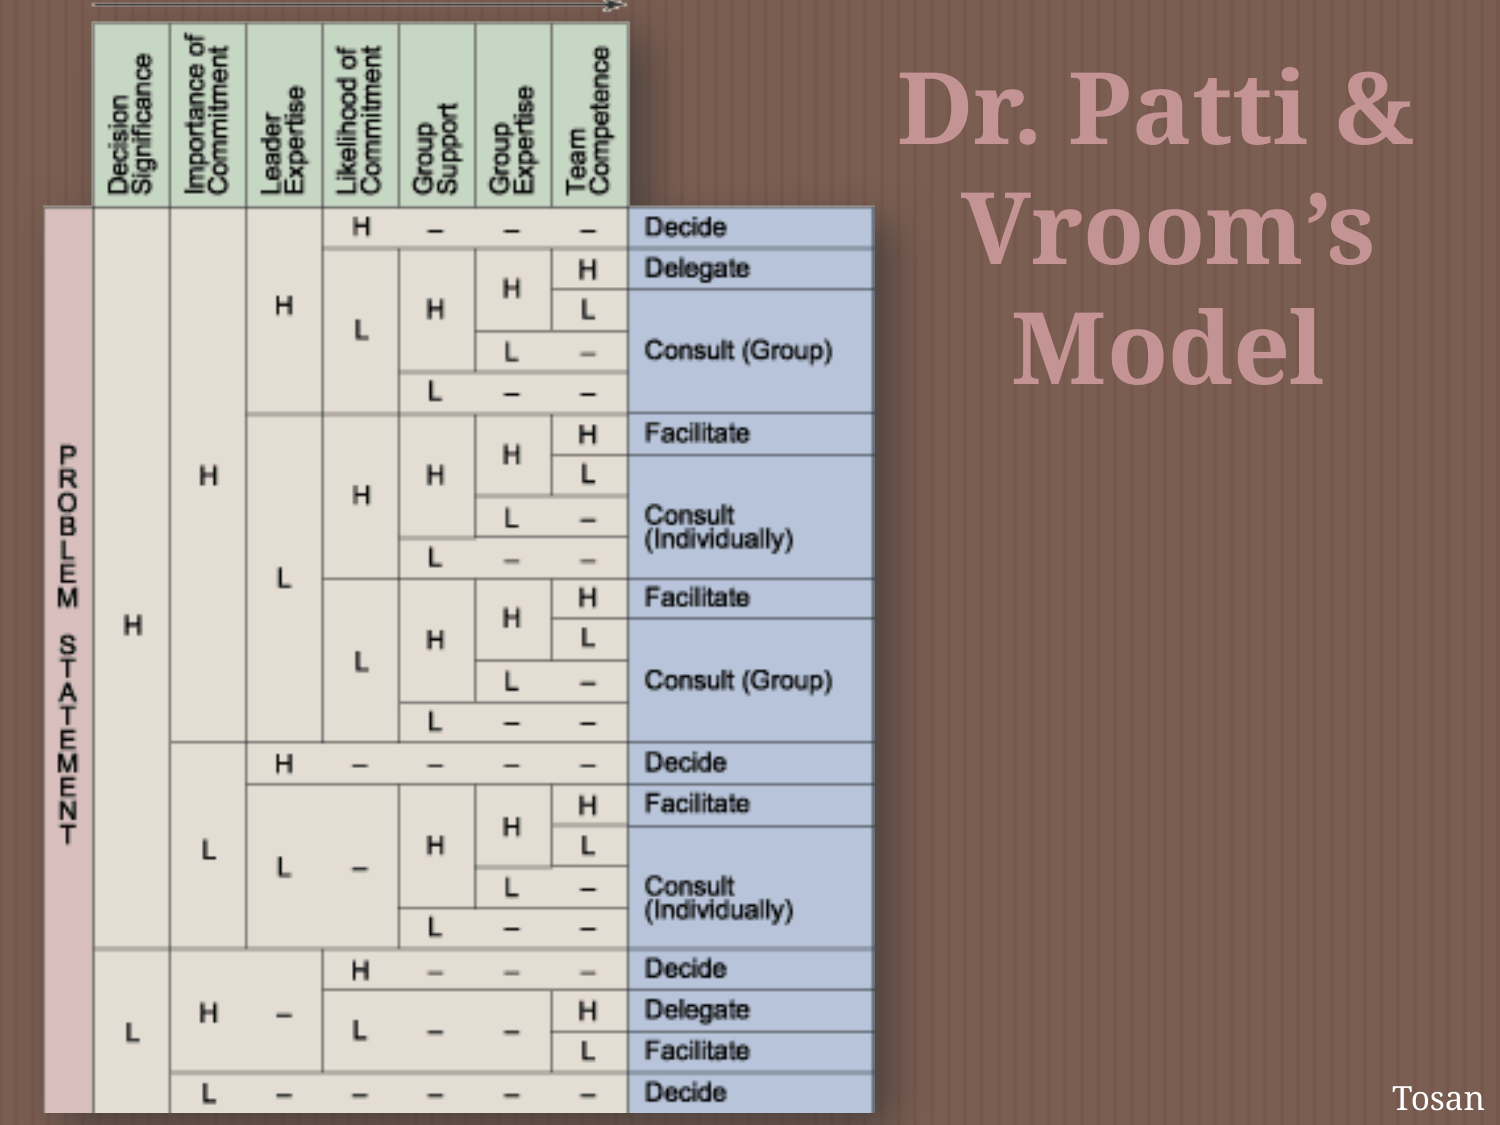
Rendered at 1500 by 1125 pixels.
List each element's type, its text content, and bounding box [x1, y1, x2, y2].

picture [43, 0, 876, 1113]
text_box Tosan [1175, 1069, 1500, 1125]
text_box Dr. Patti & Vroom’s Model [923, 37, 1488, 413]
